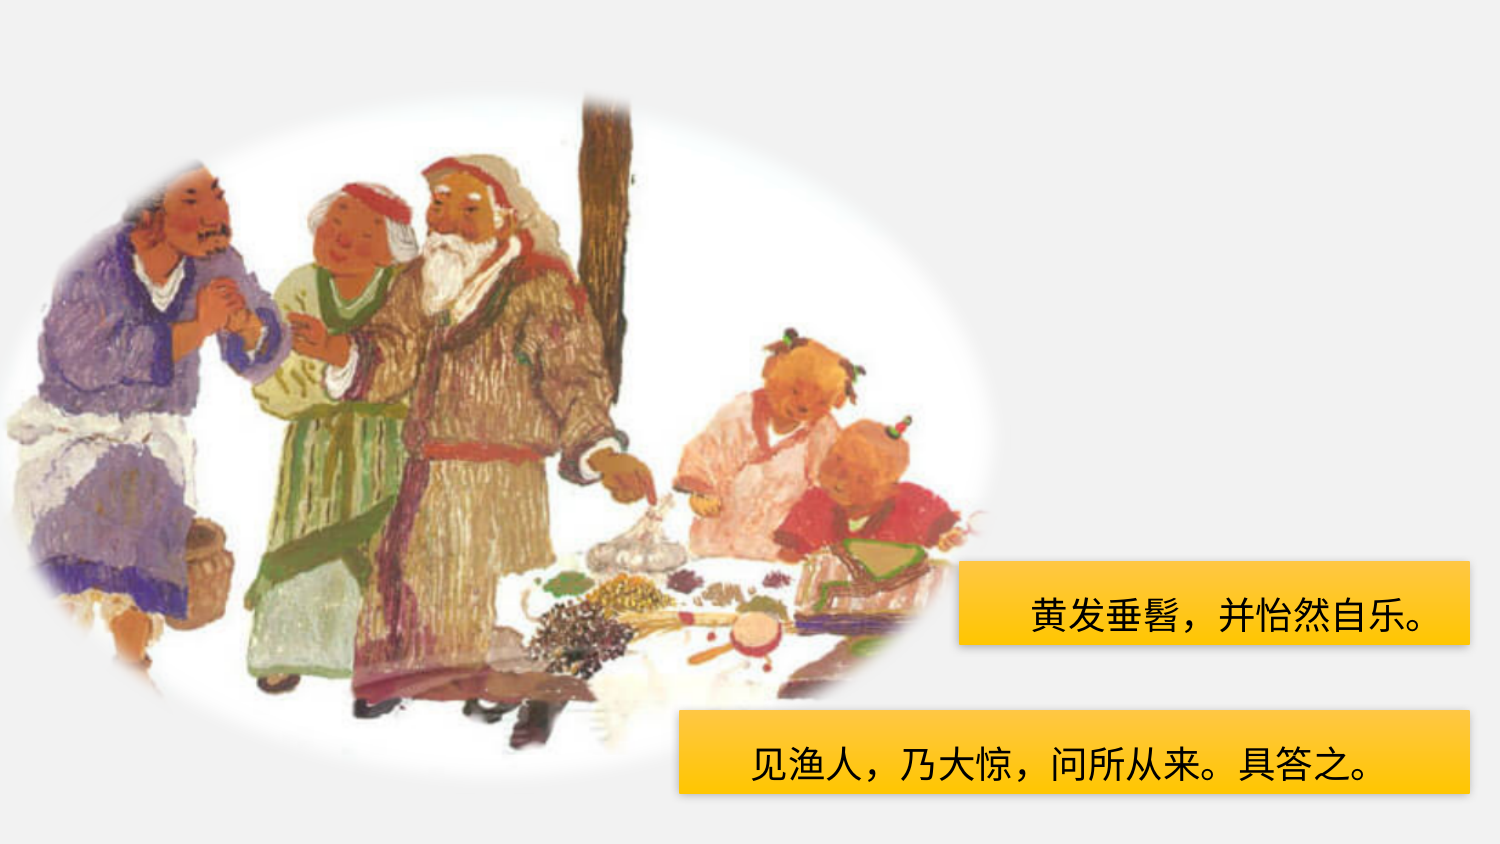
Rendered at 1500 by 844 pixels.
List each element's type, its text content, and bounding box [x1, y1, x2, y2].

text_box 见渔人，乃大惊，问所从来。具答之。 [1012, 710, 1470, 794]
text_box 黄发垂髫，并怡然自乐。 [1012, 561, 1470, 645]
picture [0, 80, 1012, 795]
